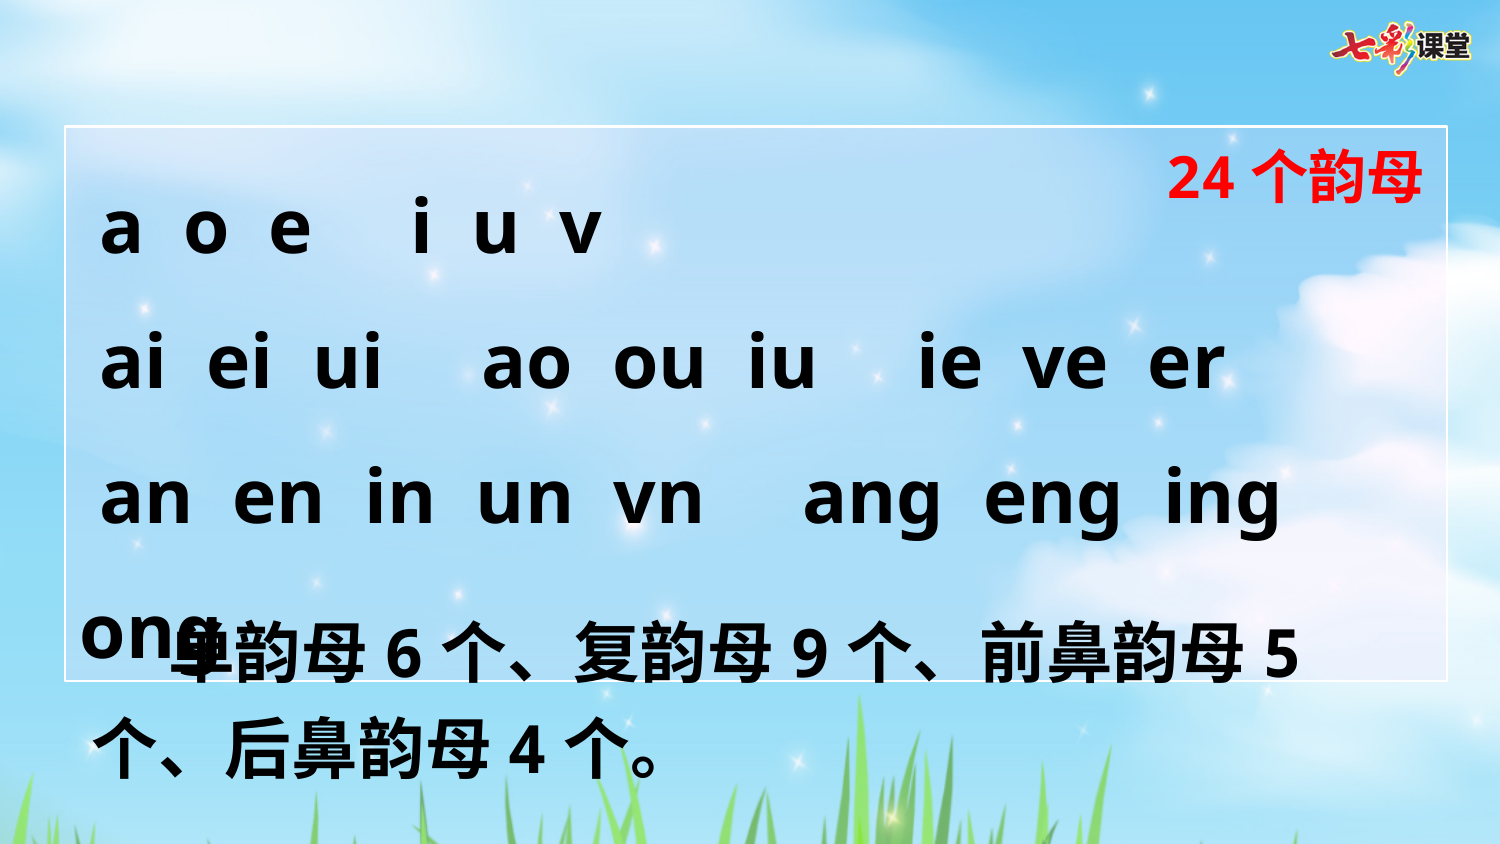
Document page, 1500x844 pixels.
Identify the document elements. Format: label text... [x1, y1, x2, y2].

text_box a o e i u v ai ei ui ao ou iu ie ve er an en in un vn ang eng ing ong [64, 126, 1447, 682]
text_box 单韵母6个、复韵母9个、前鼻韵母5个、后鼻韵母4个。 [76, 587, 1365, 794]
picture [0, 0, 1500, 844]
text_box 24个韵母 [1116, 132, 1475, 218]
